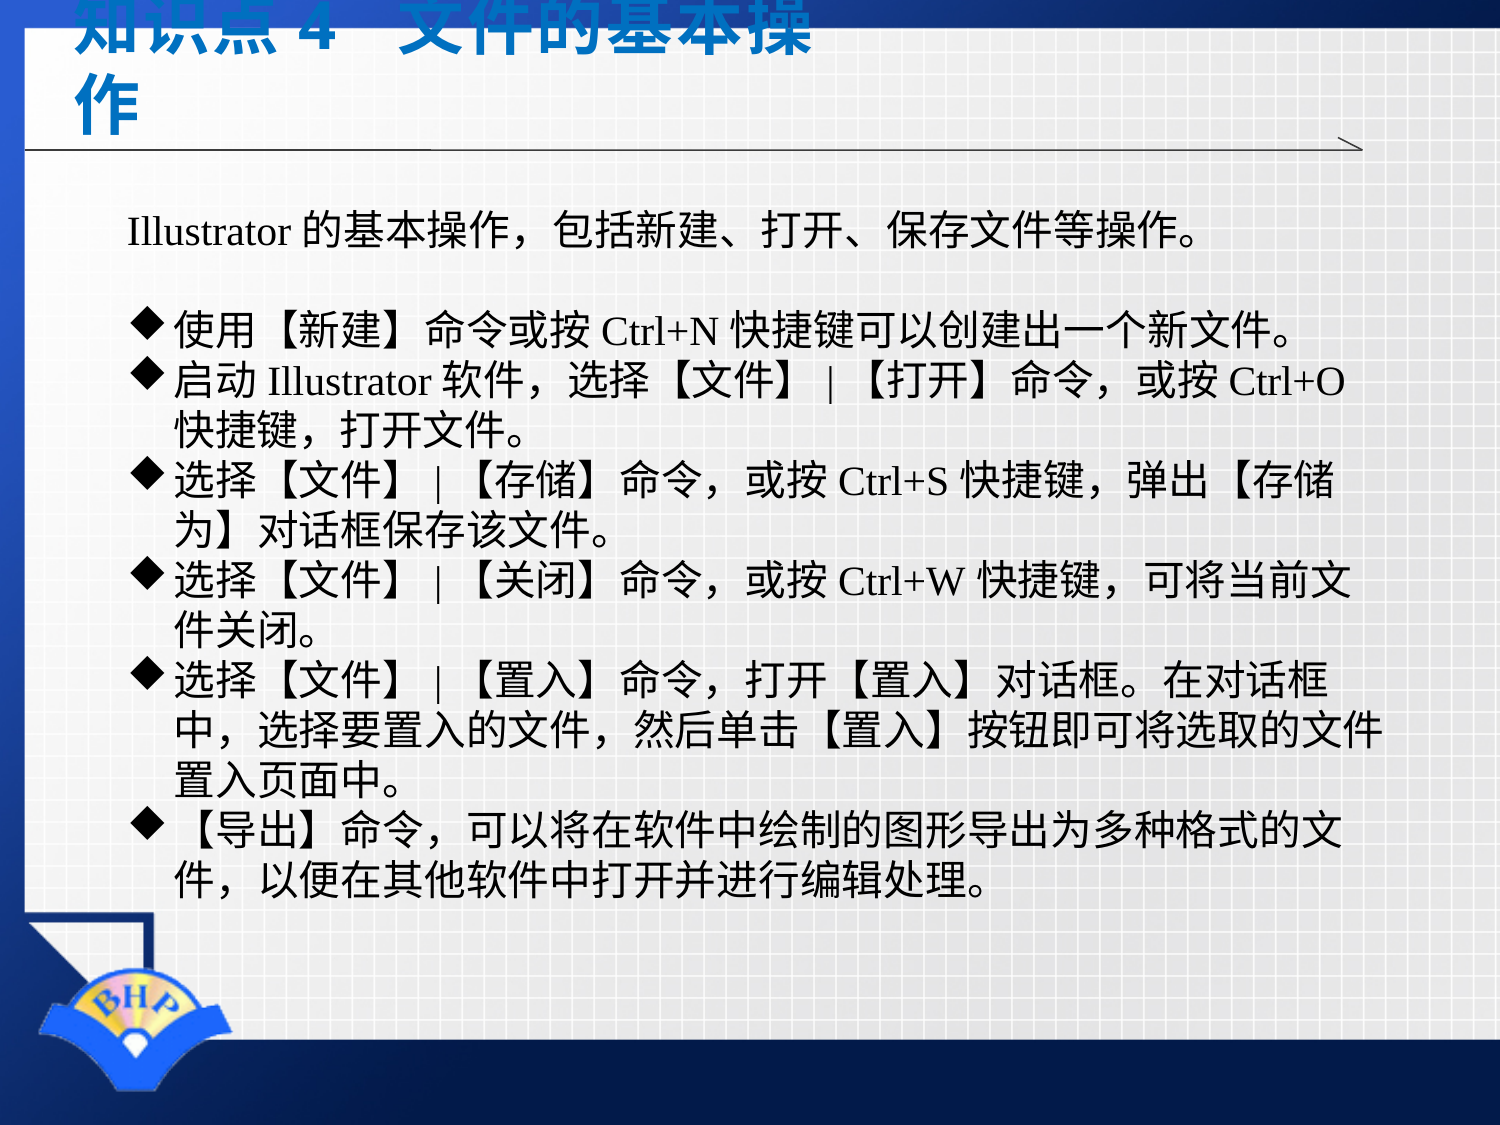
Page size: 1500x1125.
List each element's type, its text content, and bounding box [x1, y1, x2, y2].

text_box 知识点4 文件的基本操作 [58, 55, 829, 151]
text_box Illustrator的基本操作，包括新建、打开、保存文件等操作。 使用【新建】命令或按Ctrl+N快捷键可以创建出一个新文件。 启动Illustrator软件，选择【文件】|【打开】命令，或按Ctrl+O快捷键，打开文件。 选择【文件】|【存储】命令，或按Ctrl+S快捷键，弹出【存储为】对话框保存该文件。 选择【文件】|【关闭】命令，或按Ctrl+W快捷键，可将当前文件关闭。 选择【文件】|【置入】命令，打开【置入】对话框。在对话框中，选择要置入的文件，然后单击【置入】按钮即可将选取的文件置入页面中。 【导出】命令，可以将在软件中绘制的图形导出为多种格式的文件，以便在其他软件中打开并进行编辑处理。 [112, 196, 1400, 912]
picture [0, 0, 1500, 1125]
